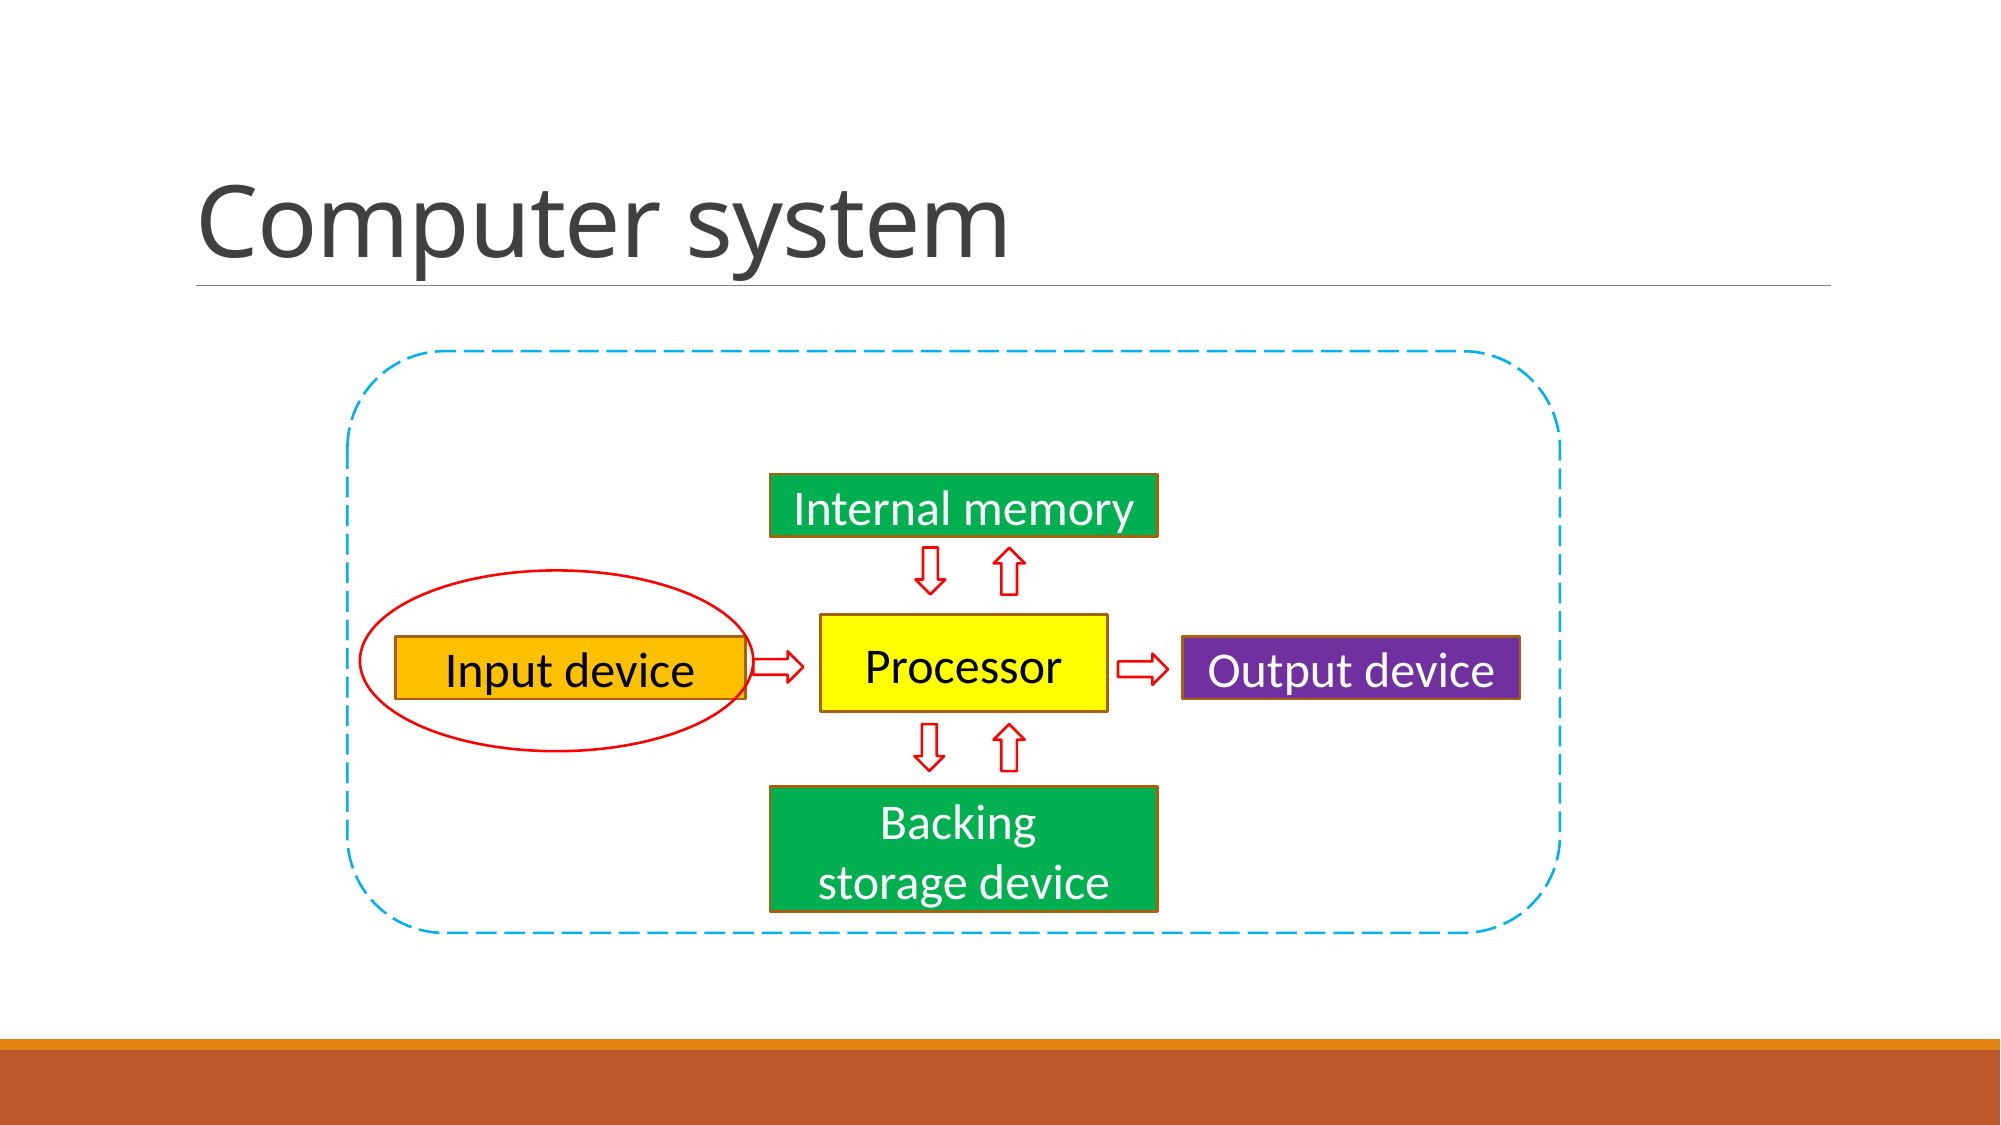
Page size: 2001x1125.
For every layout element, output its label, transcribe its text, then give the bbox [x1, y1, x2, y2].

text_box [346, 349, 1562, 935]
title Computer system [180, 47, 1830, 285]
text_box [358, 569, 755, 753]
